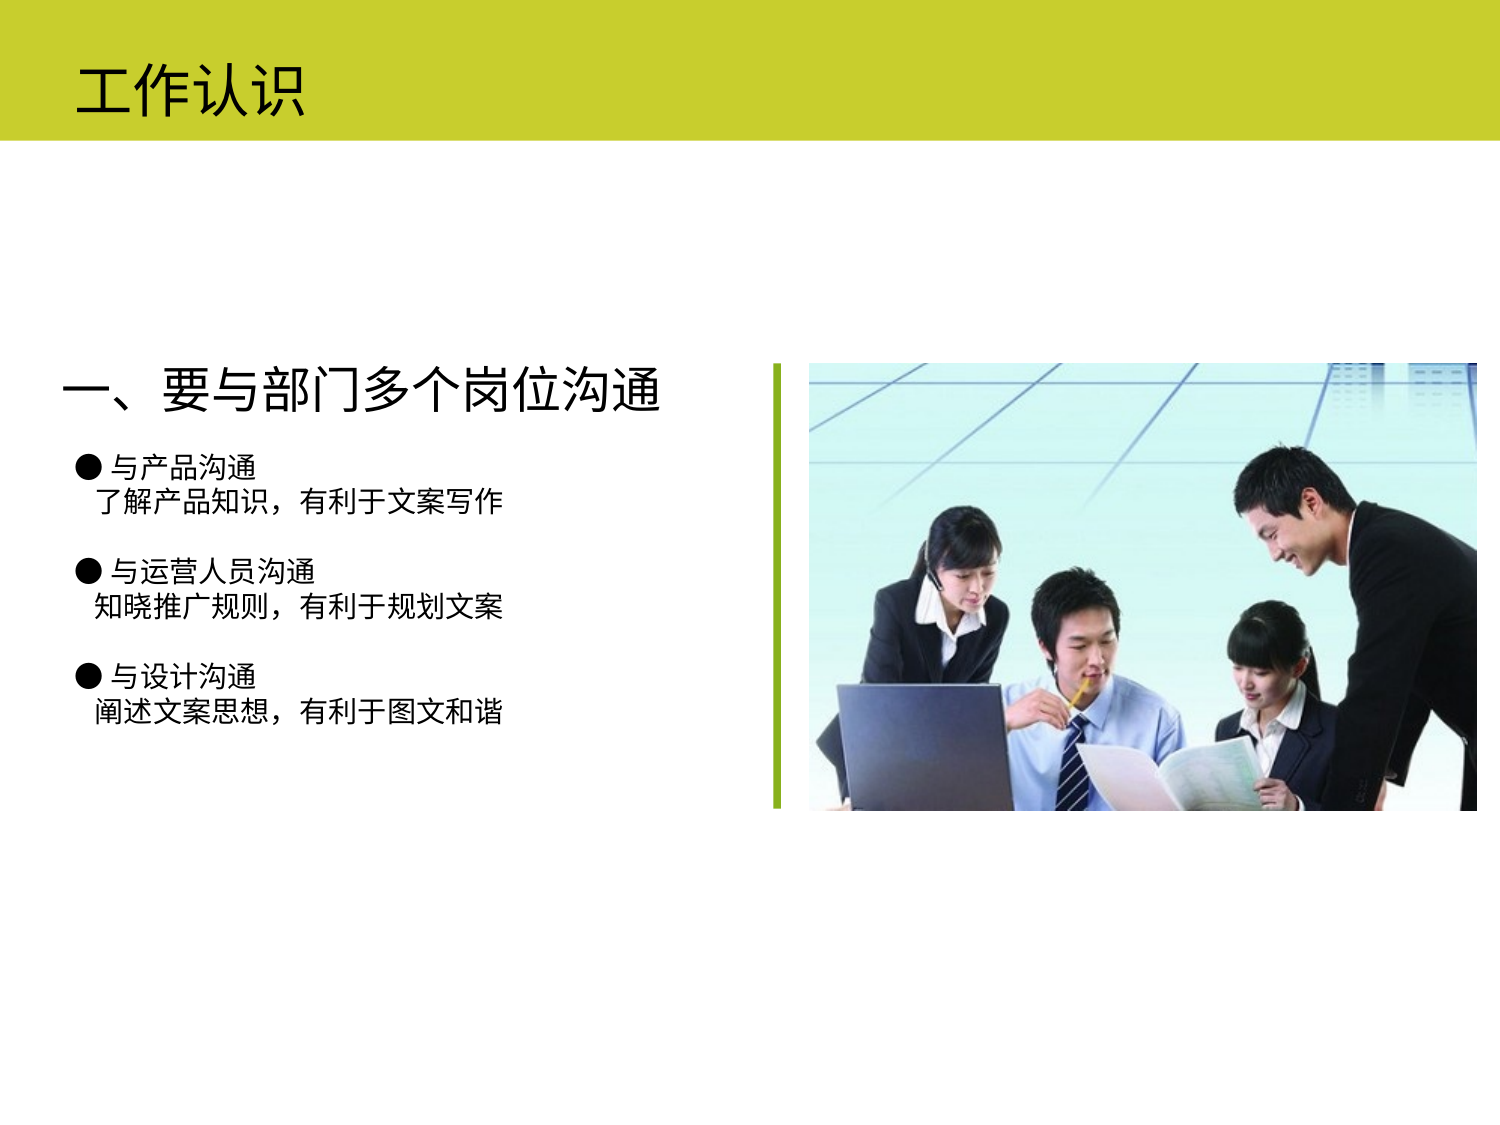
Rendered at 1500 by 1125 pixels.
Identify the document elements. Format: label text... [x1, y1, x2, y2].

text_box [771, 361, 783, 811]
text_box 一、要与部门多个岗位沟通 ●与产品沟通 了解产品知识，有利于文案写作 ●与运营人员沟通 知晓推广规则，有利于规划文案 ●与设计沟通 阐述文案思想，有利于图文和谐 [46, 351, 762, 826]
text_box [0, 0, 1500, 143]
picture [809, 362, 1477, 812]
text_box 工作认识 [60, 46, 323, 132]
